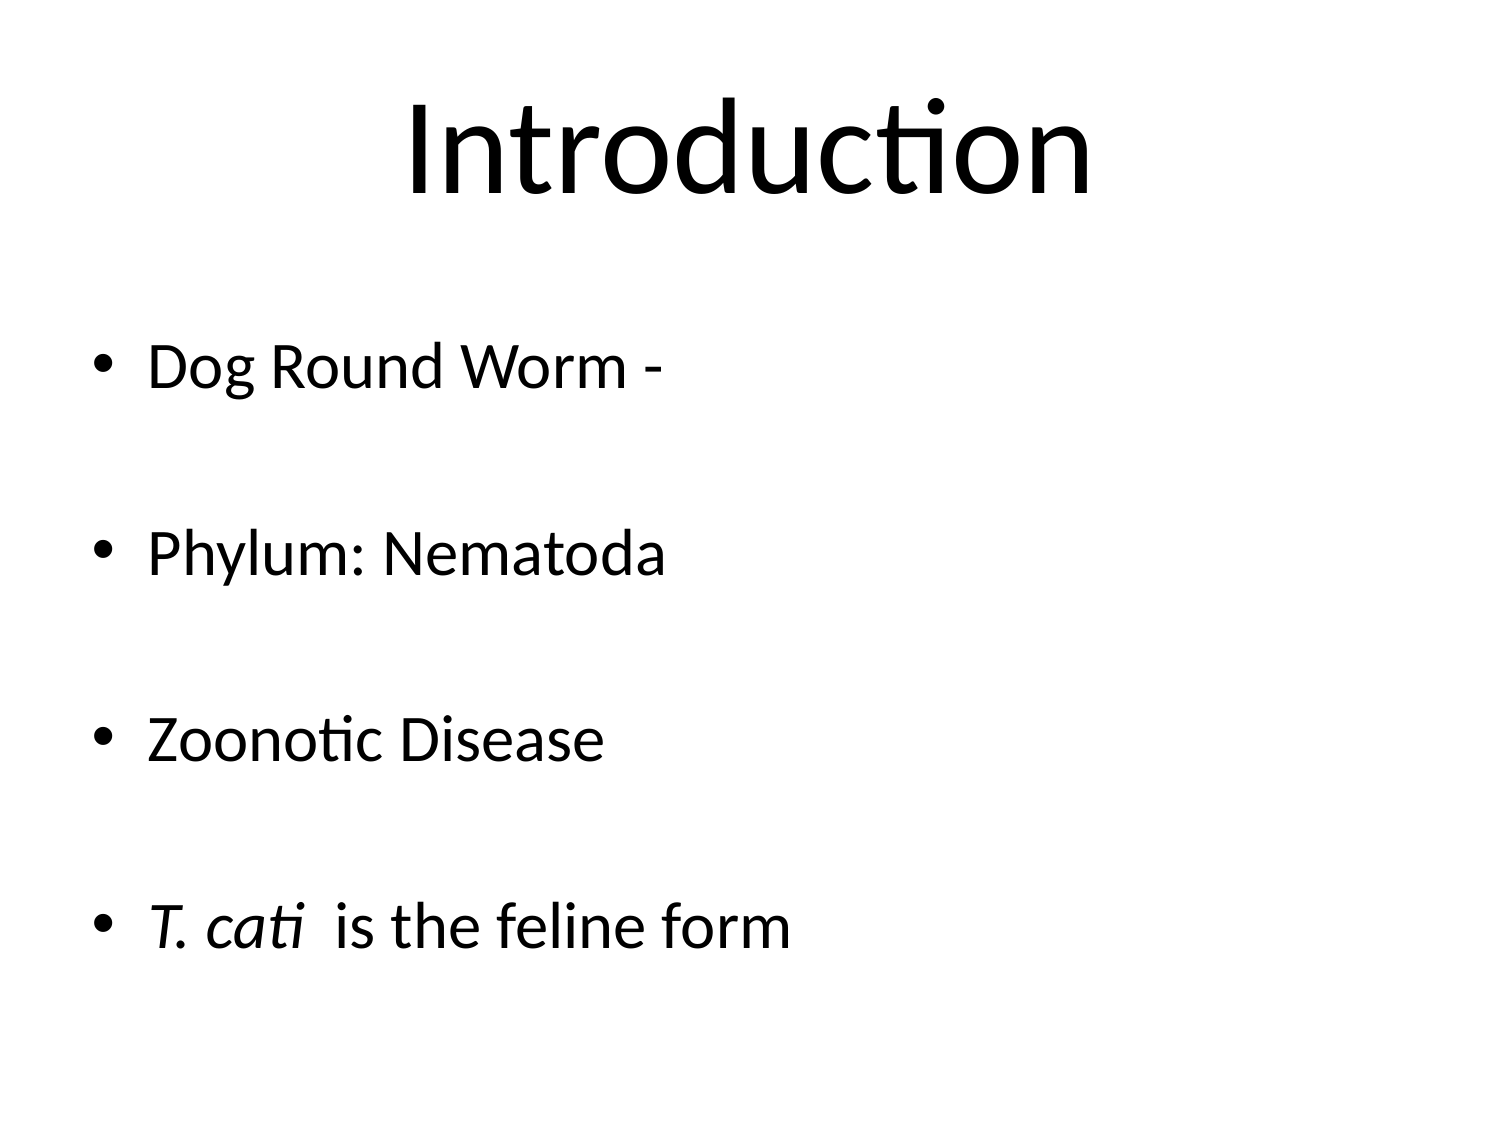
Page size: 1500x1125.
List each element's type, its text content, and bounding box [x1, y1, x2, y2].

list Dog Round Worm - Phylum: Nematoda Zoonotic Disease T. cati is the feline form [76, 314, 1412, 1035]
title Introduction [75, 45, 1425, 233]
